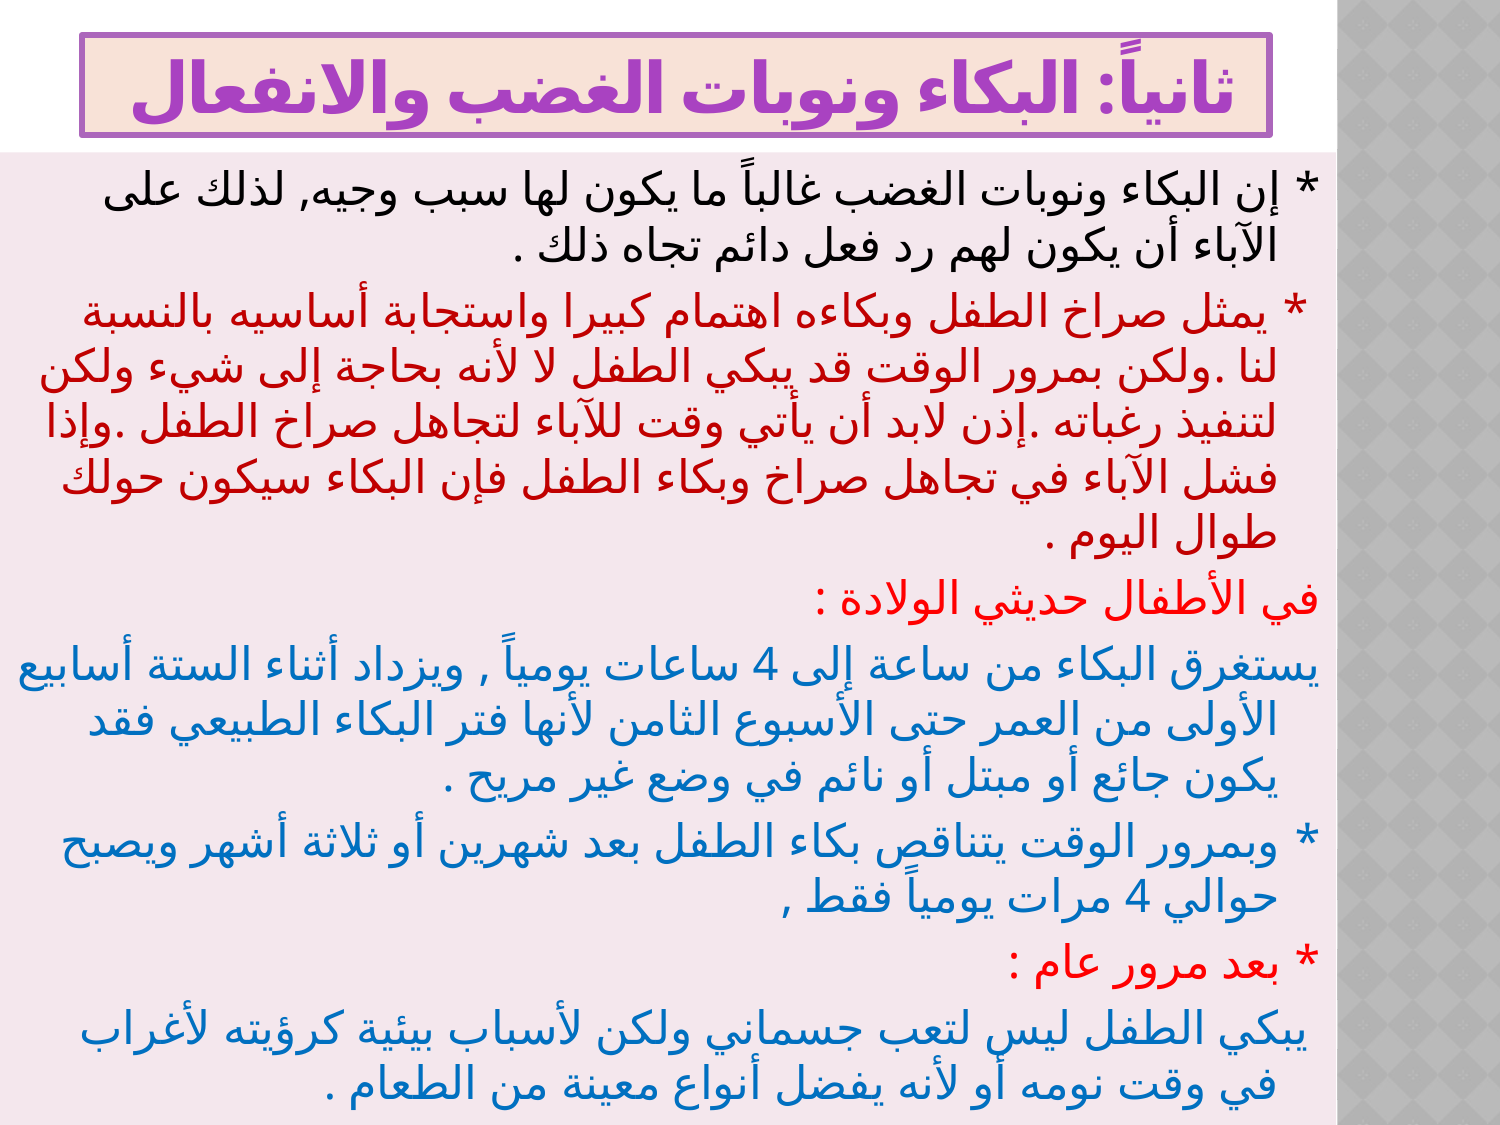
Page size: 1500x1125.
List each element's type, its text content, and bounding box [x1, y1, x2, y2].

title ثانياً: البكاء ونوبات الغضب والانفعال [79, 32, 1273, 138]
list * إن البكاء ونوبات الغضب غالباً ما يكون لها سبب وجيه, لذلك على الآباء أن يكون لهم رد فعل دائم تجاه ذلك . * يمثل صراخ الطفل وبكاءه اهتمام كبيرا واستجابة أساسيه بالنسبة لنا .ولكن بمرور الوقت قد يبكي الطفل لا لأنه بحاجة إلى شيء ولكن لتنفيذ رغباته .إذن لابد أن يأتي وقت للآباء لتجاهل صراخ الطفل .وإذا فشل الآباء في تجاهل صراخ وبكاء الطفل فإن البكاء سيكون حولك طوال اليوم . في الأطفال حديثي الولادة : يستغرق البكاء من ساعة إلى 4 ساعات يومياً , ويزداد أثناء الستة أسابيع الأولى من العمر حتى الأسبوع الثامن لأنها فتر البكاء الطبيعي فقد يكون جائع أو مبتل أو نائم في وضع غير مريح . * وبمرور الوقت يتناقص بكاء الطفل بعد شهرين أو ثلاثة أشهر ويصبح حوالي 4 مرات يومياً فقط , * بعد مرور عام : يبكي الطفل ليس لتعب جسماني ولكن لأسباب بيئية كرؤيته لأغراب في وقت نومه أو لأنه يفضل أنواع معينة من الطعام . [0, 152, 1336, 1125]
